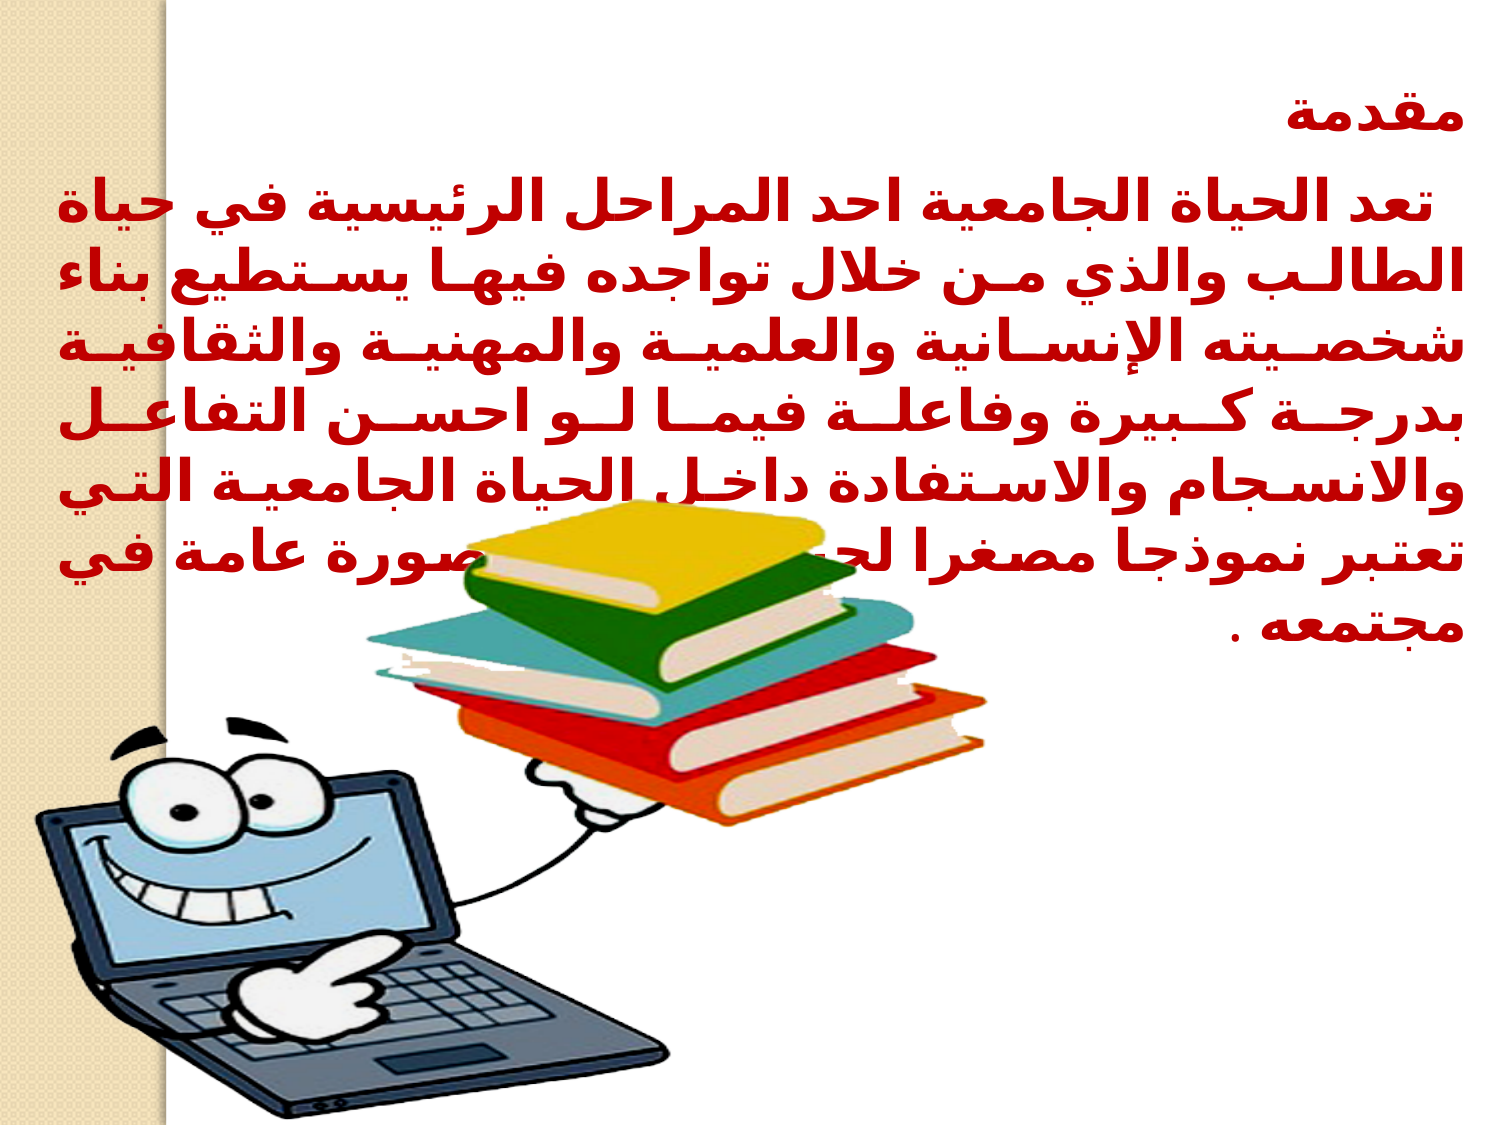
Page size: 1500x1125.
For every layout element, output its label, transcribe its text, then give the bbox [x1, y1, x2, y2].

picture [0, 491, 1010, 1125]
text_box مقدمة تعد الحياة الجامعية احد المراحل الرئيسية في حياة الطالب والذي من خلال تواجده فيها يستطيع بناء شخصيته الإنسانية والعلمية والمهنية والثقافية بدرجة كبيرة وفاعلة فيما لو احسن التفاعل والانسجام والاستفادة داخل الحياة الجامعية التي تعتبر نموذجا مصغرا لحياة الطالب بصورة عامة في مجتمعه . [41, 54, 1483, 661]
